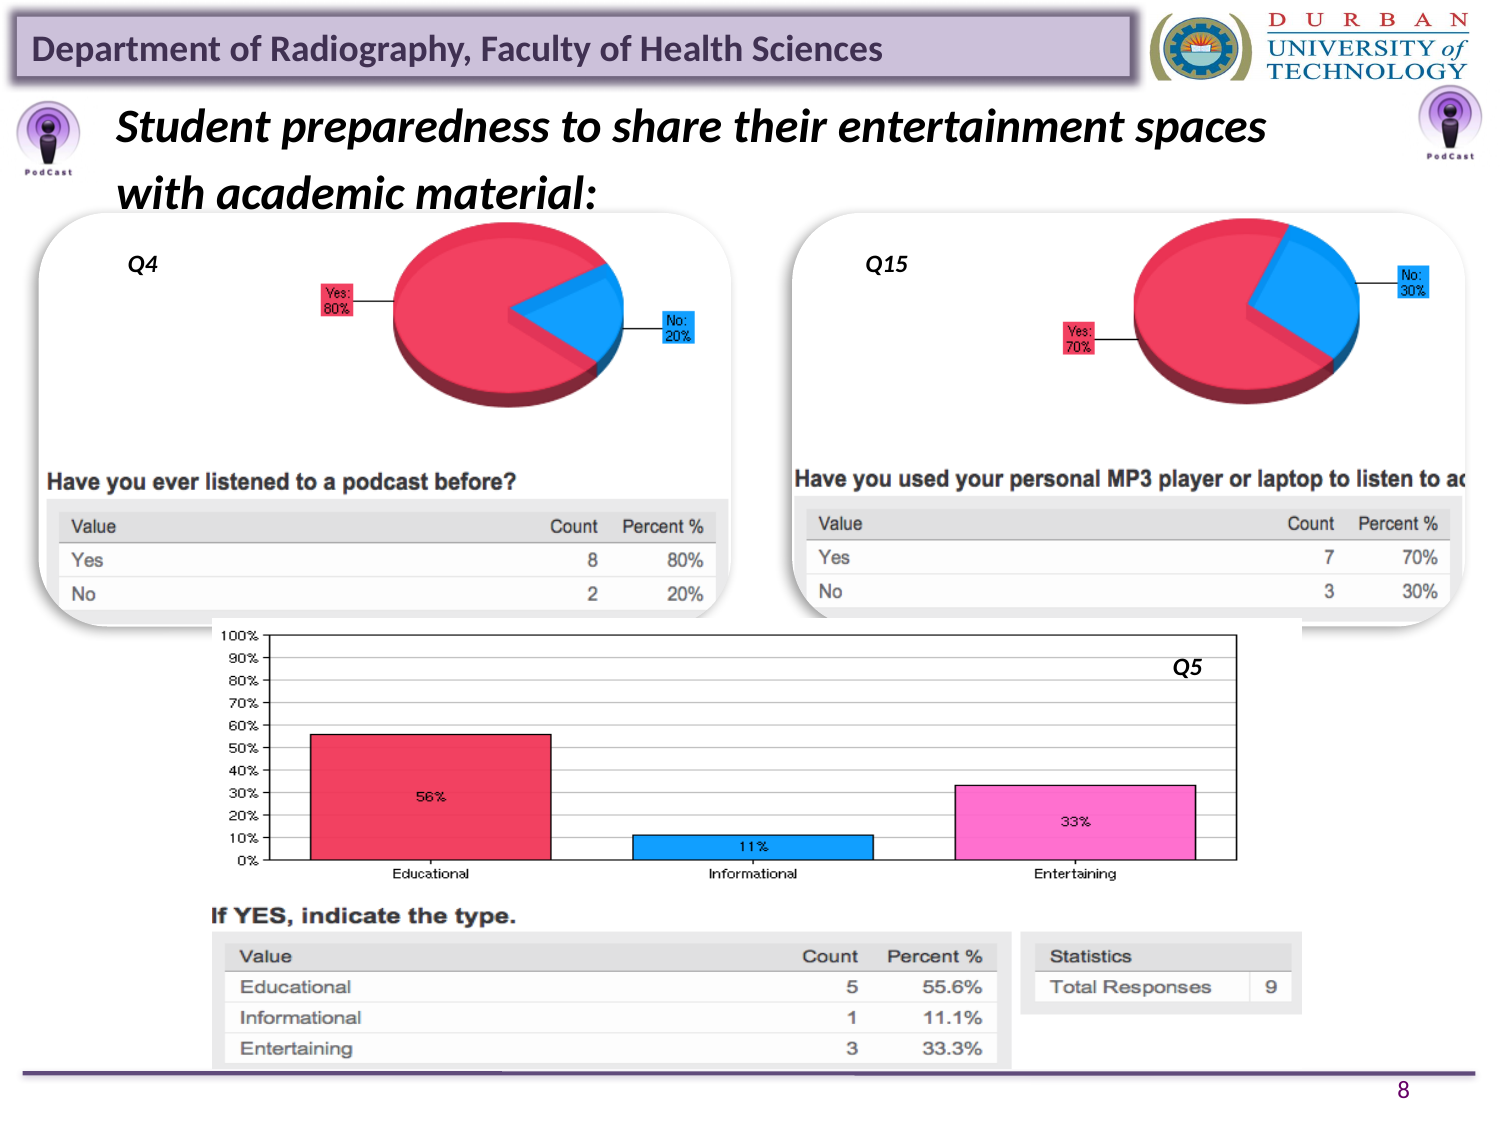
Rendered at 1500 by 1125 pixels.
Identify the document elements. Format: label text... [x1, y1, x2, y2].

picture [38, 212, 1466, 1069]
picture [0, 96, 98, 184]
picture [1149, 12, 1500, 87]
list Student preparedness to share their entertainment spaces with academic material: [101, 87, 1500, 242]
slide_number 8 [1074, 1058, 1425, 1119]
